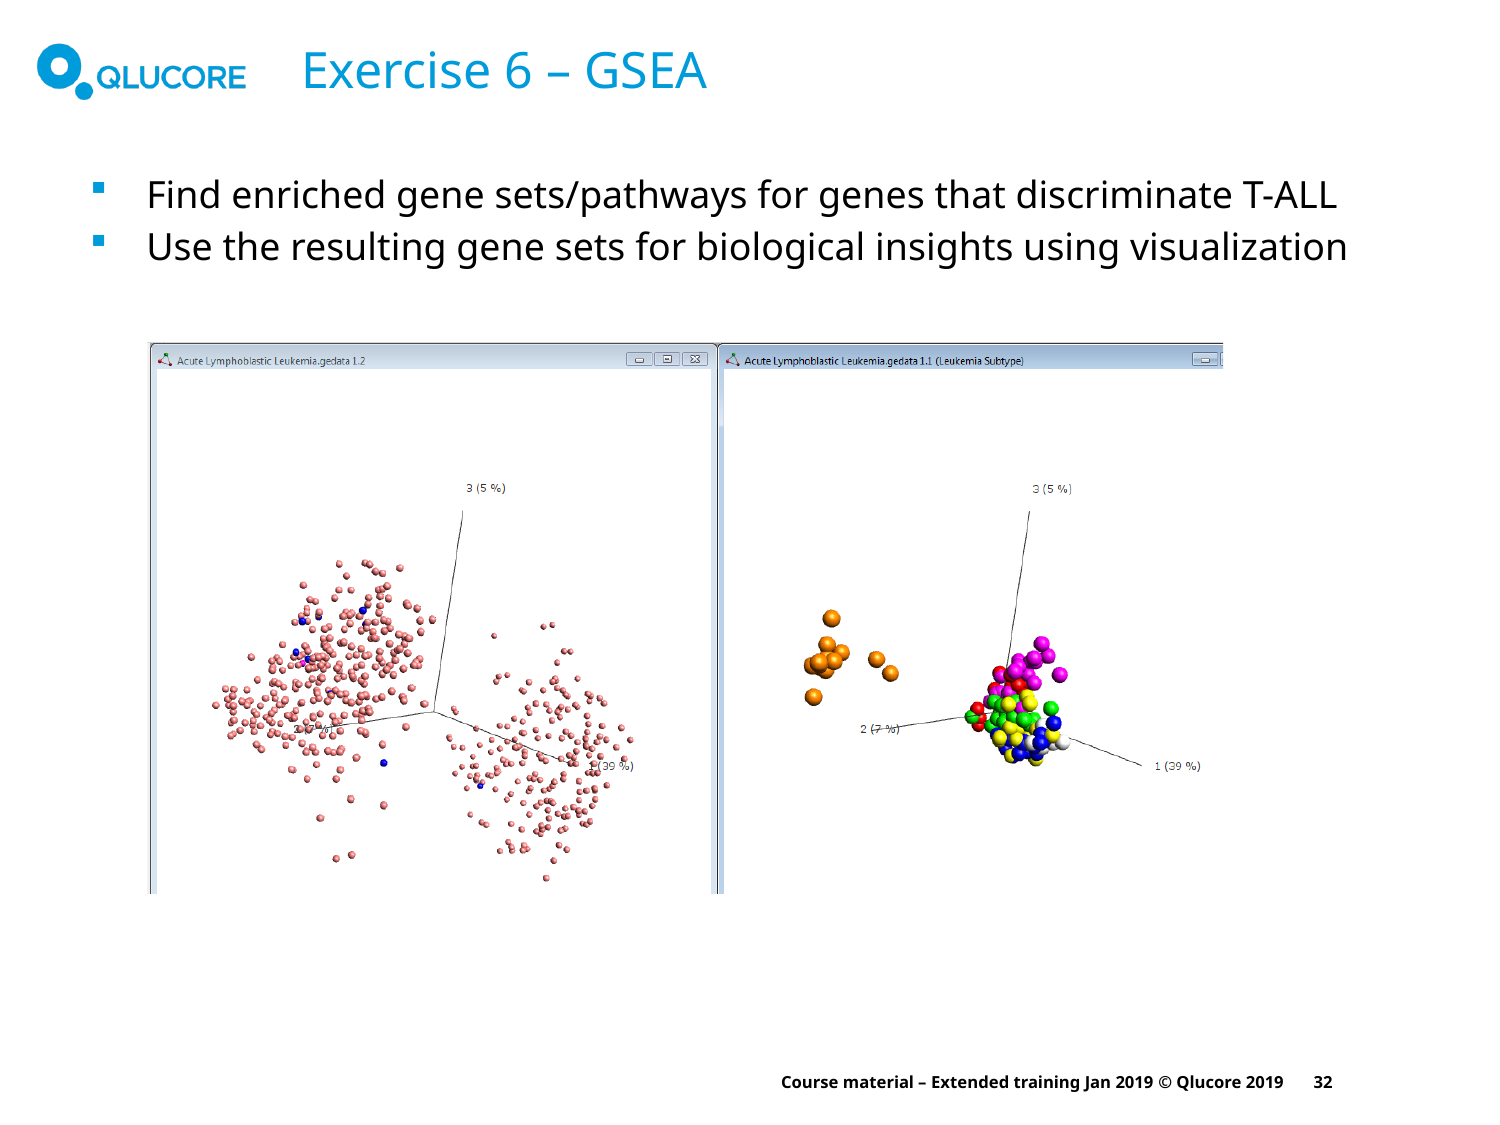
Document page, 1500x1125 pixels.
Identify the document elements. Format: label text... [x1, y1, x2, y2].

picture [147, 342, 1224, 894]
title Exercise 6 – GSEA [286, 10, 1445, 127]
list Find enriched gene sets/pathways for genes that discriminate T-ALL Use the resulting gene sets for biological insights using visualization [75, 163, 1425, 1052]
